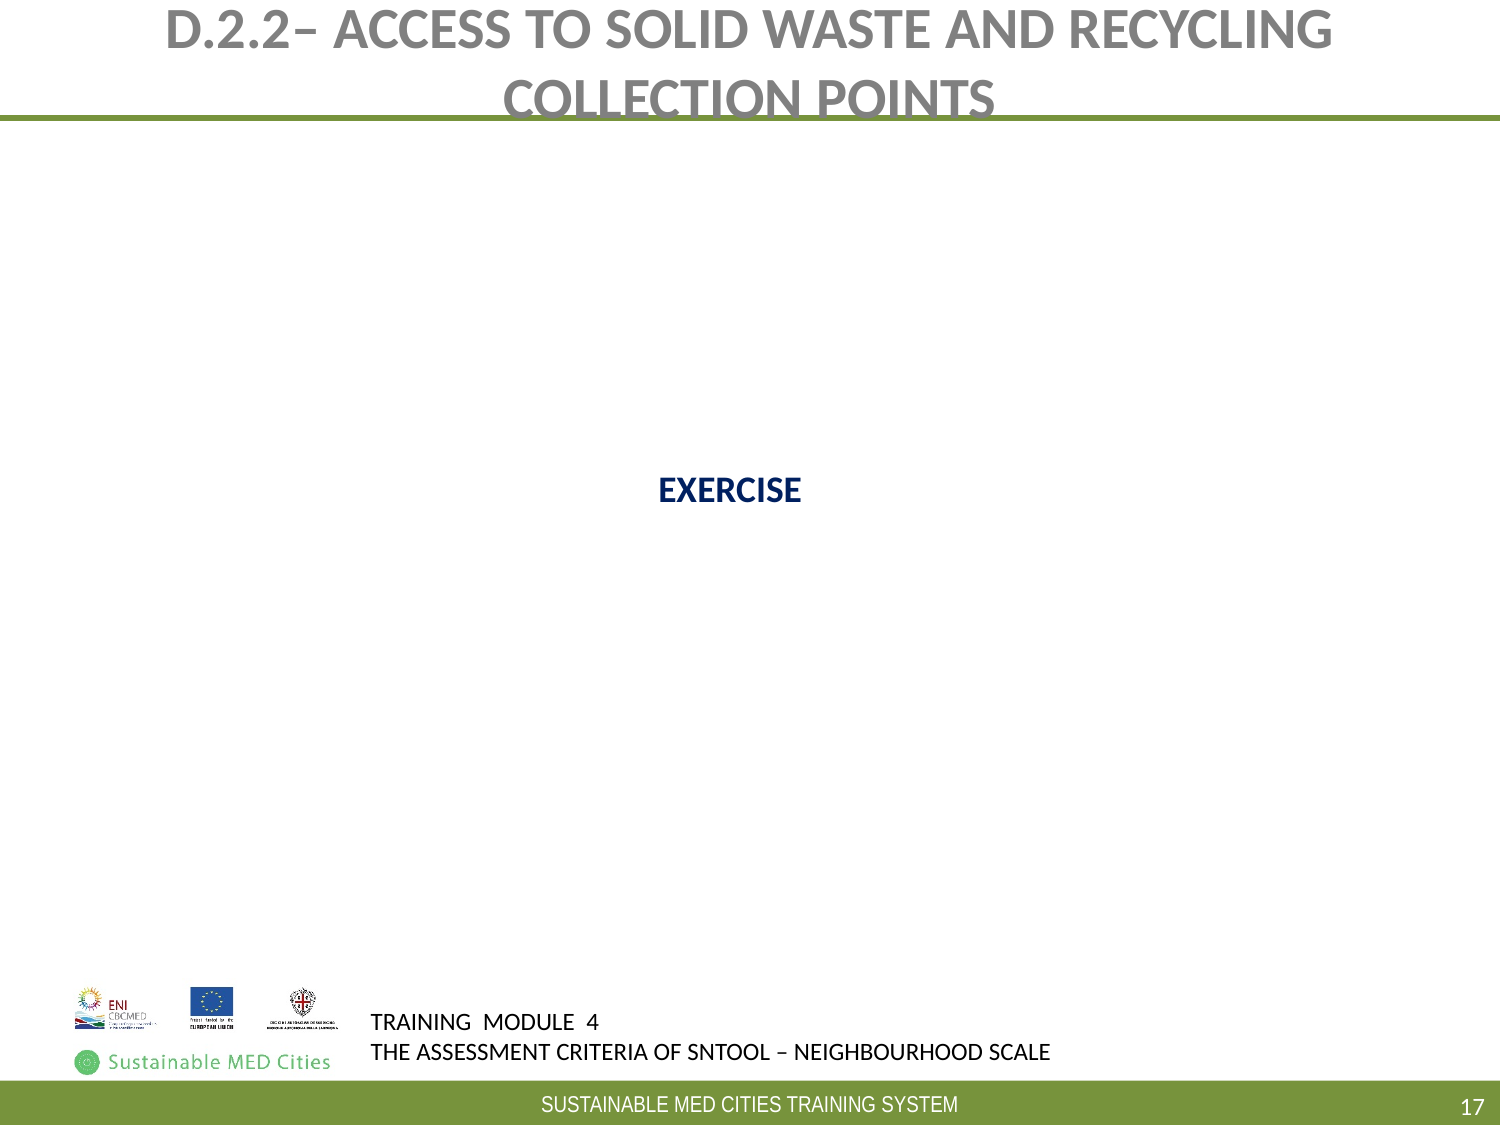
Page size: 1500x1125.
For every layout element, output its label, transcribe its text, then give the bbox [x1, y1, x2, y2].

title D.2.2– ACCESS TO SOLID WASTE AND RECYCLING COLLECTION POINTS [0, 0, 1500, 121]
picture [62, 978, 356, 1080]
slide_number 17 [1149, 1086, 1500, 1125]
list EXERCISE [43, 262, 1425, 944]
